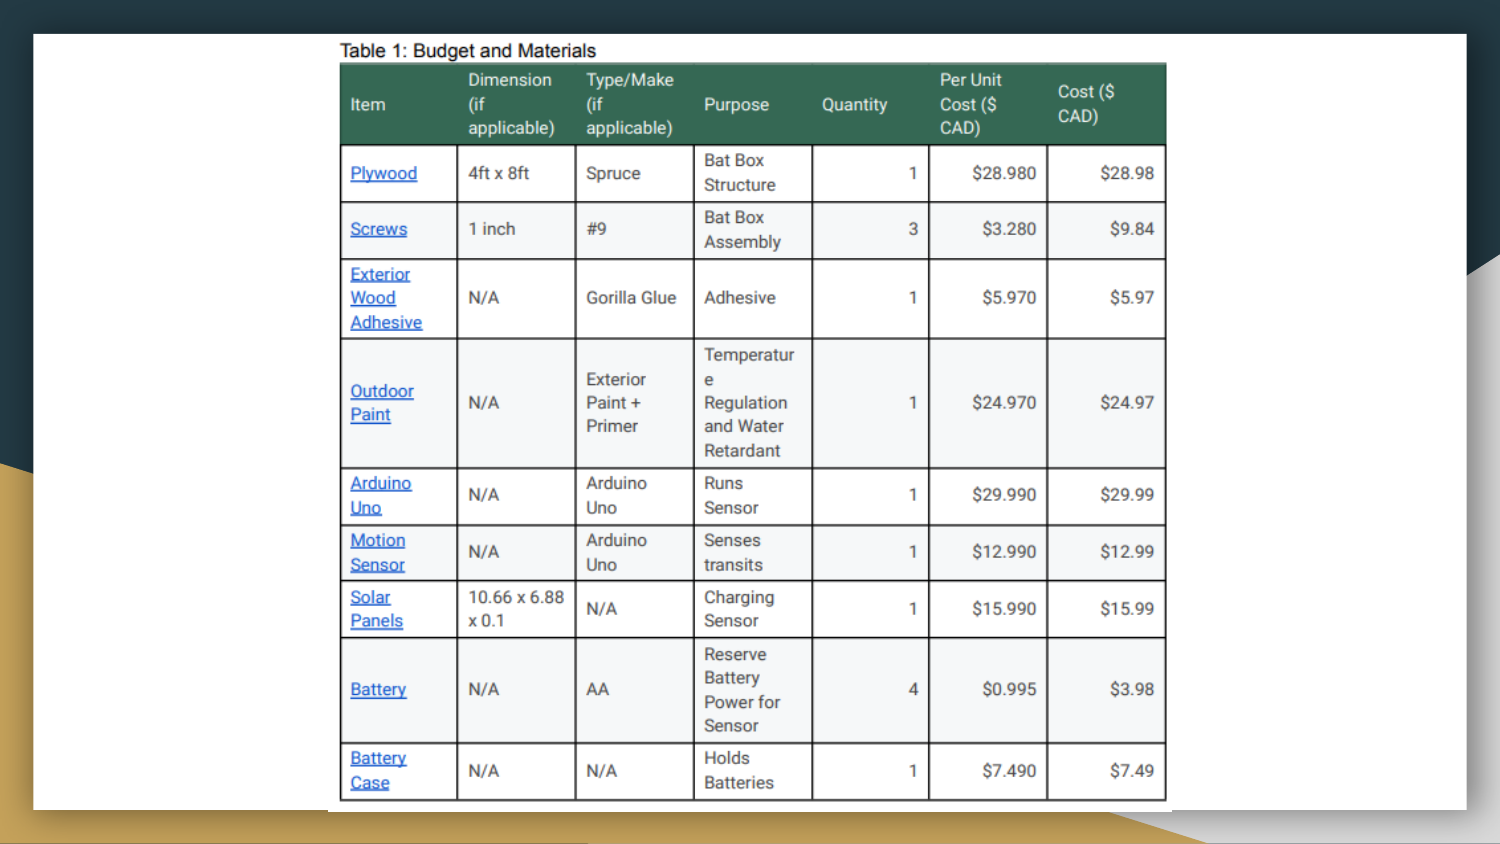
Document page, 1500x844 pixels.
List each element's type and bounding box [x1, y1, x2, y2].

picture [328, 34, 1172, 812]
